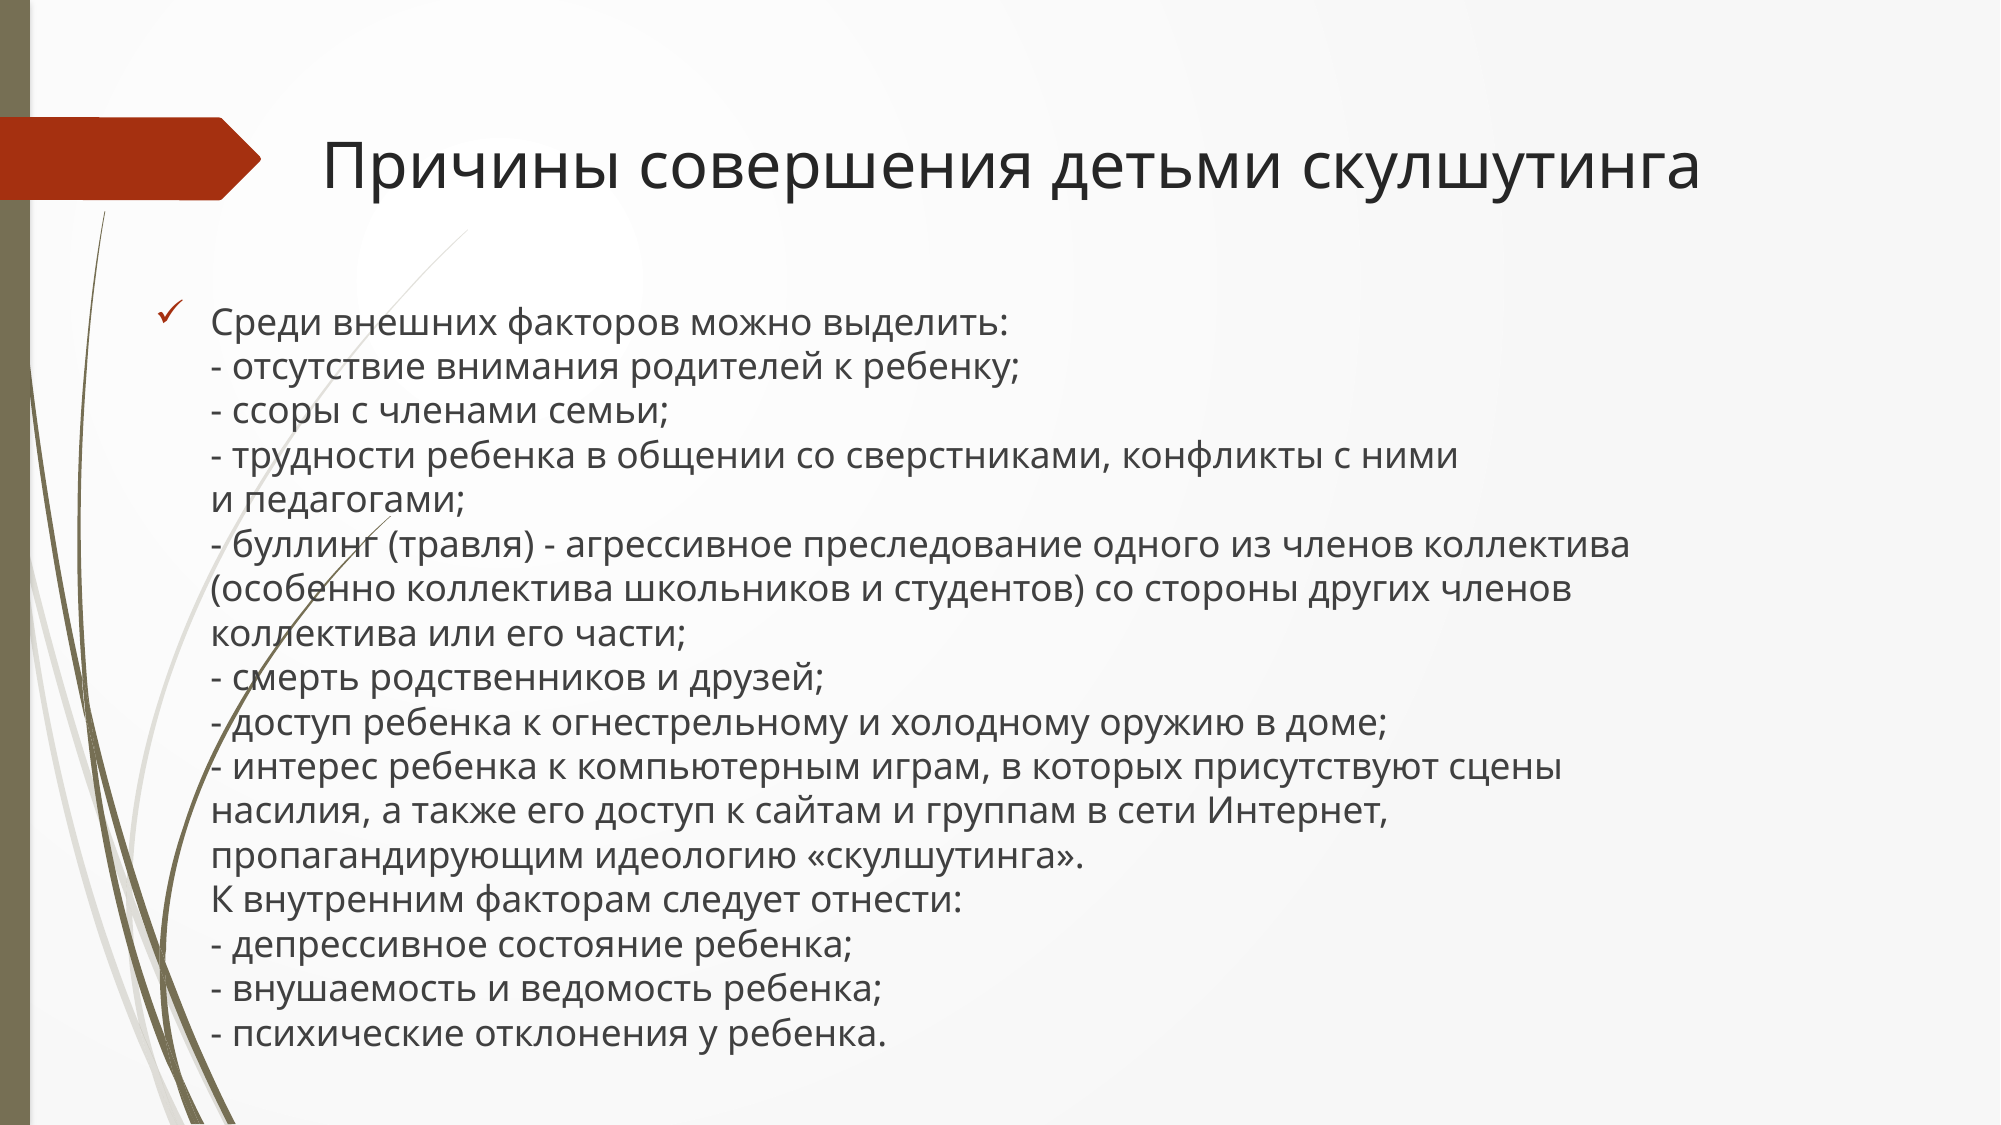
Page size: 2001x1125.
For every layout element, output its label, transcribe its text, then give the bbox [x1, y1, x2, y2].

list Среди внешних факторов можно выделить: - отсутствие внимания родителей к ребенку; - ссоры с членами семьи; - трудности ребенка в общении со сверстниками, конфликты с ними и педагогами; - буллинг (травля) - агрессивное преследование одного из членов коллектива (особенно коллектива школьников и студентов) со стороны других членов коллектива или его части; - смерть родственников и друзей; - доступ ребенка к огнестрельному и холодному оружию в доме; - интерес ребенка к компьютерным играм, в которых присутствуют сцены насилия, а также его доступ к сайтам и группам в сети Интернет, пропагандирующим идеологию «скулшутинга». К внутренним факторам следует отнести: - депрессивное состояние ребенка; - внушаемость и ведомость ребенка; - психические отклонения у ребенка. [139, 290, 1900, 1064]
title Причины совершения детьми скулшутинга [306, 116, 1719, 290]
